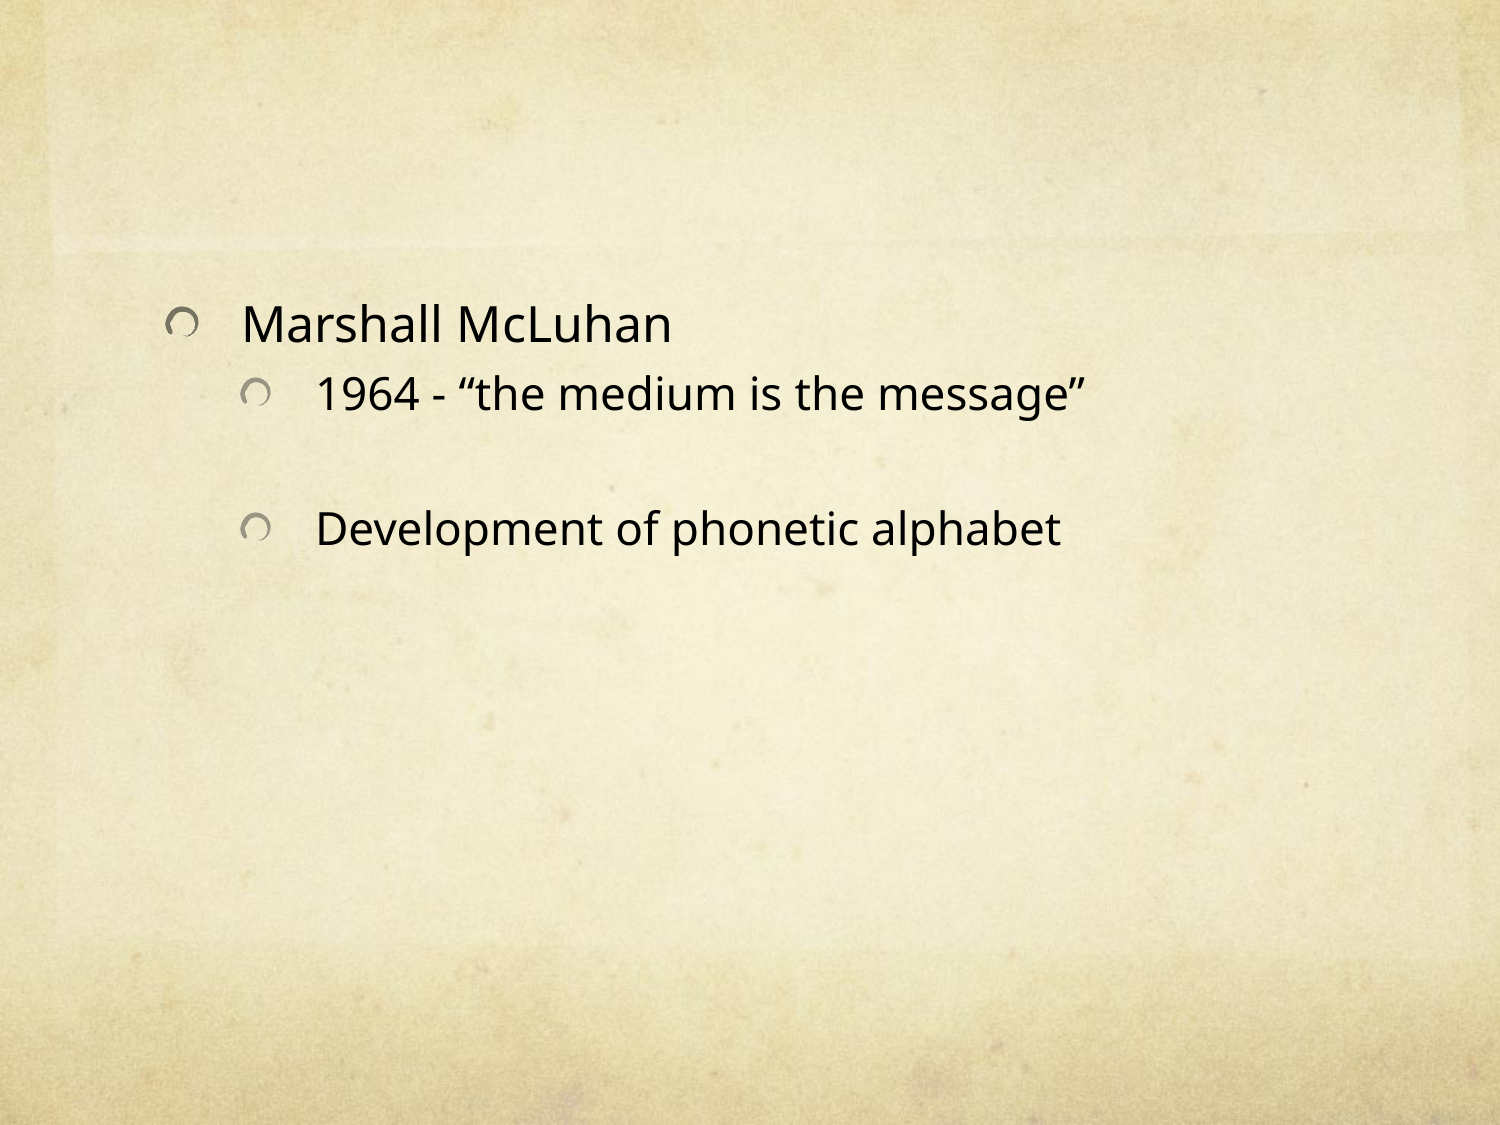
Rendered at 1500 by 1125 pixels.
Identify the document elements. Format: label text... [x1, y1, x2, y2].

list Marshall McLuhan 1964 - “the medium is the message” Development of phonetic alphabet [150, 284, 1350, 950]
picture [0, 0, 1500, 1125]
